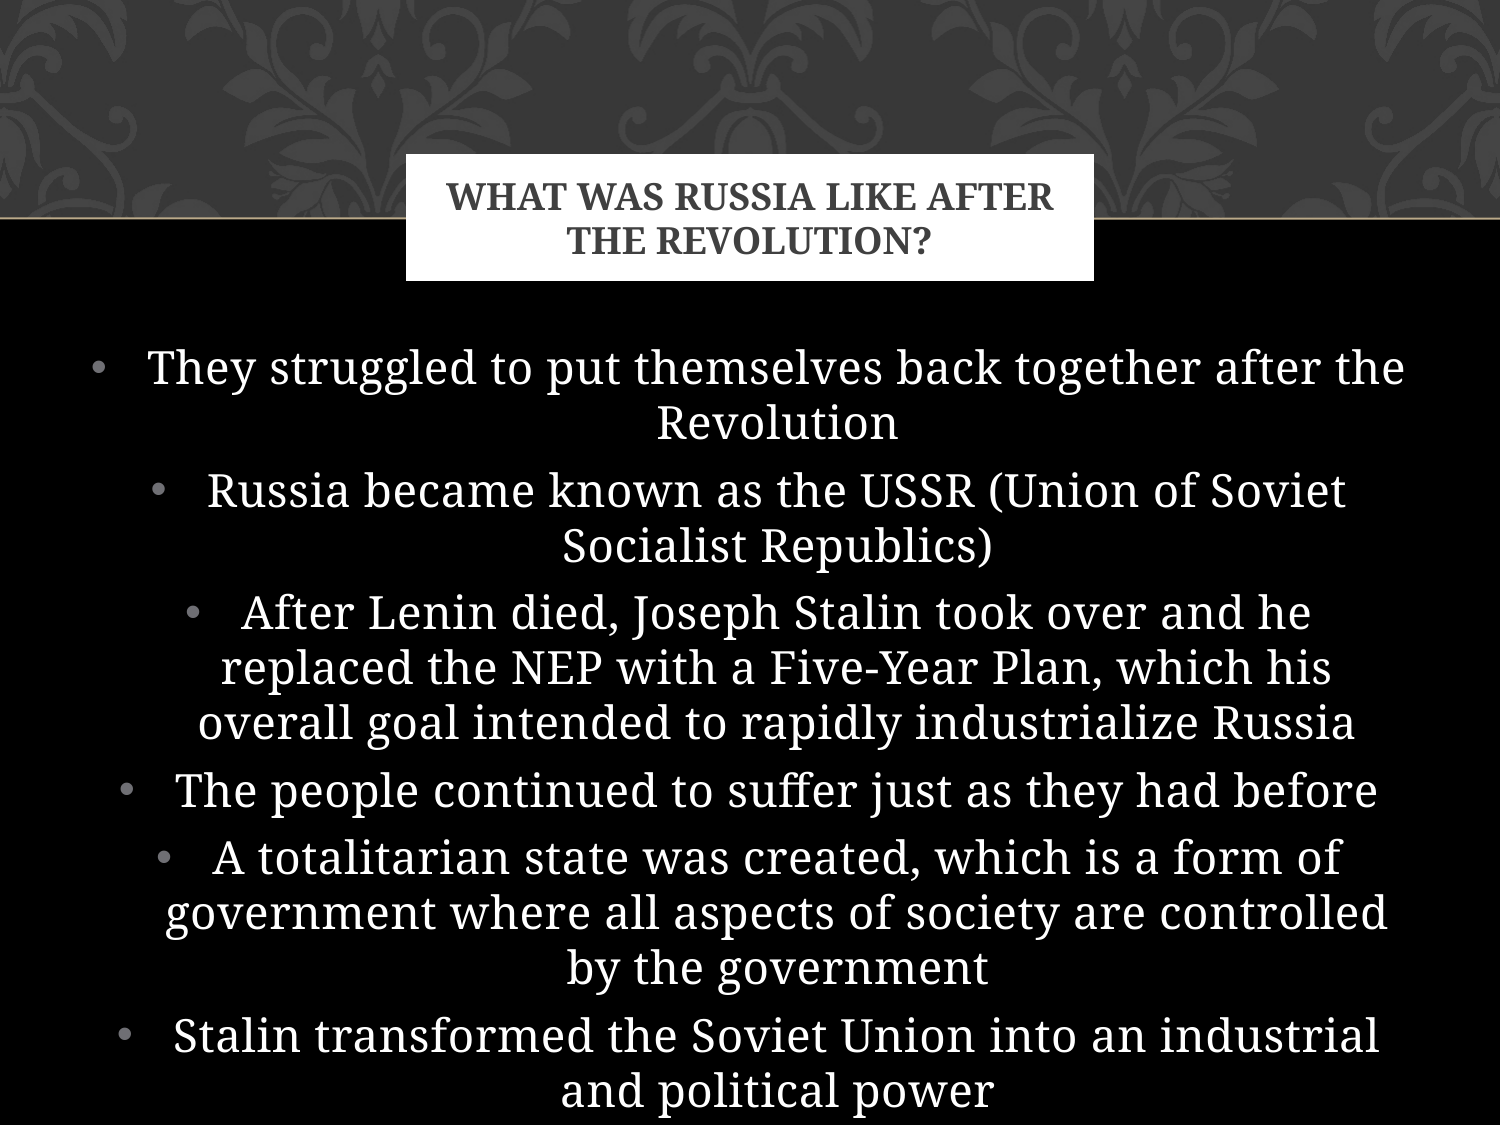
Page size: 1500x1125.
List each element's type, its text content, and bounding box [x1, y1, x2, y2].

list They struggled to put themselves back together after the Revolution Russia became known as the USSR (Union of Soviet Socialist Republics) After Lenin died, Joseph Stalin took over and he replaced the NEP with a Five-Year Plan, which his overall goal intended to rapidly industrialize Russia The people continued to suffer just as they had before A totalitarian state was created, which is a form of government where all aspects of society are controlled by the government Stalin transformed the Soviet Union into an industrial and political power [75, 331, 1425, 1000]
title What was Russia like after the Revolution? [406, 154, 1094, 281]
